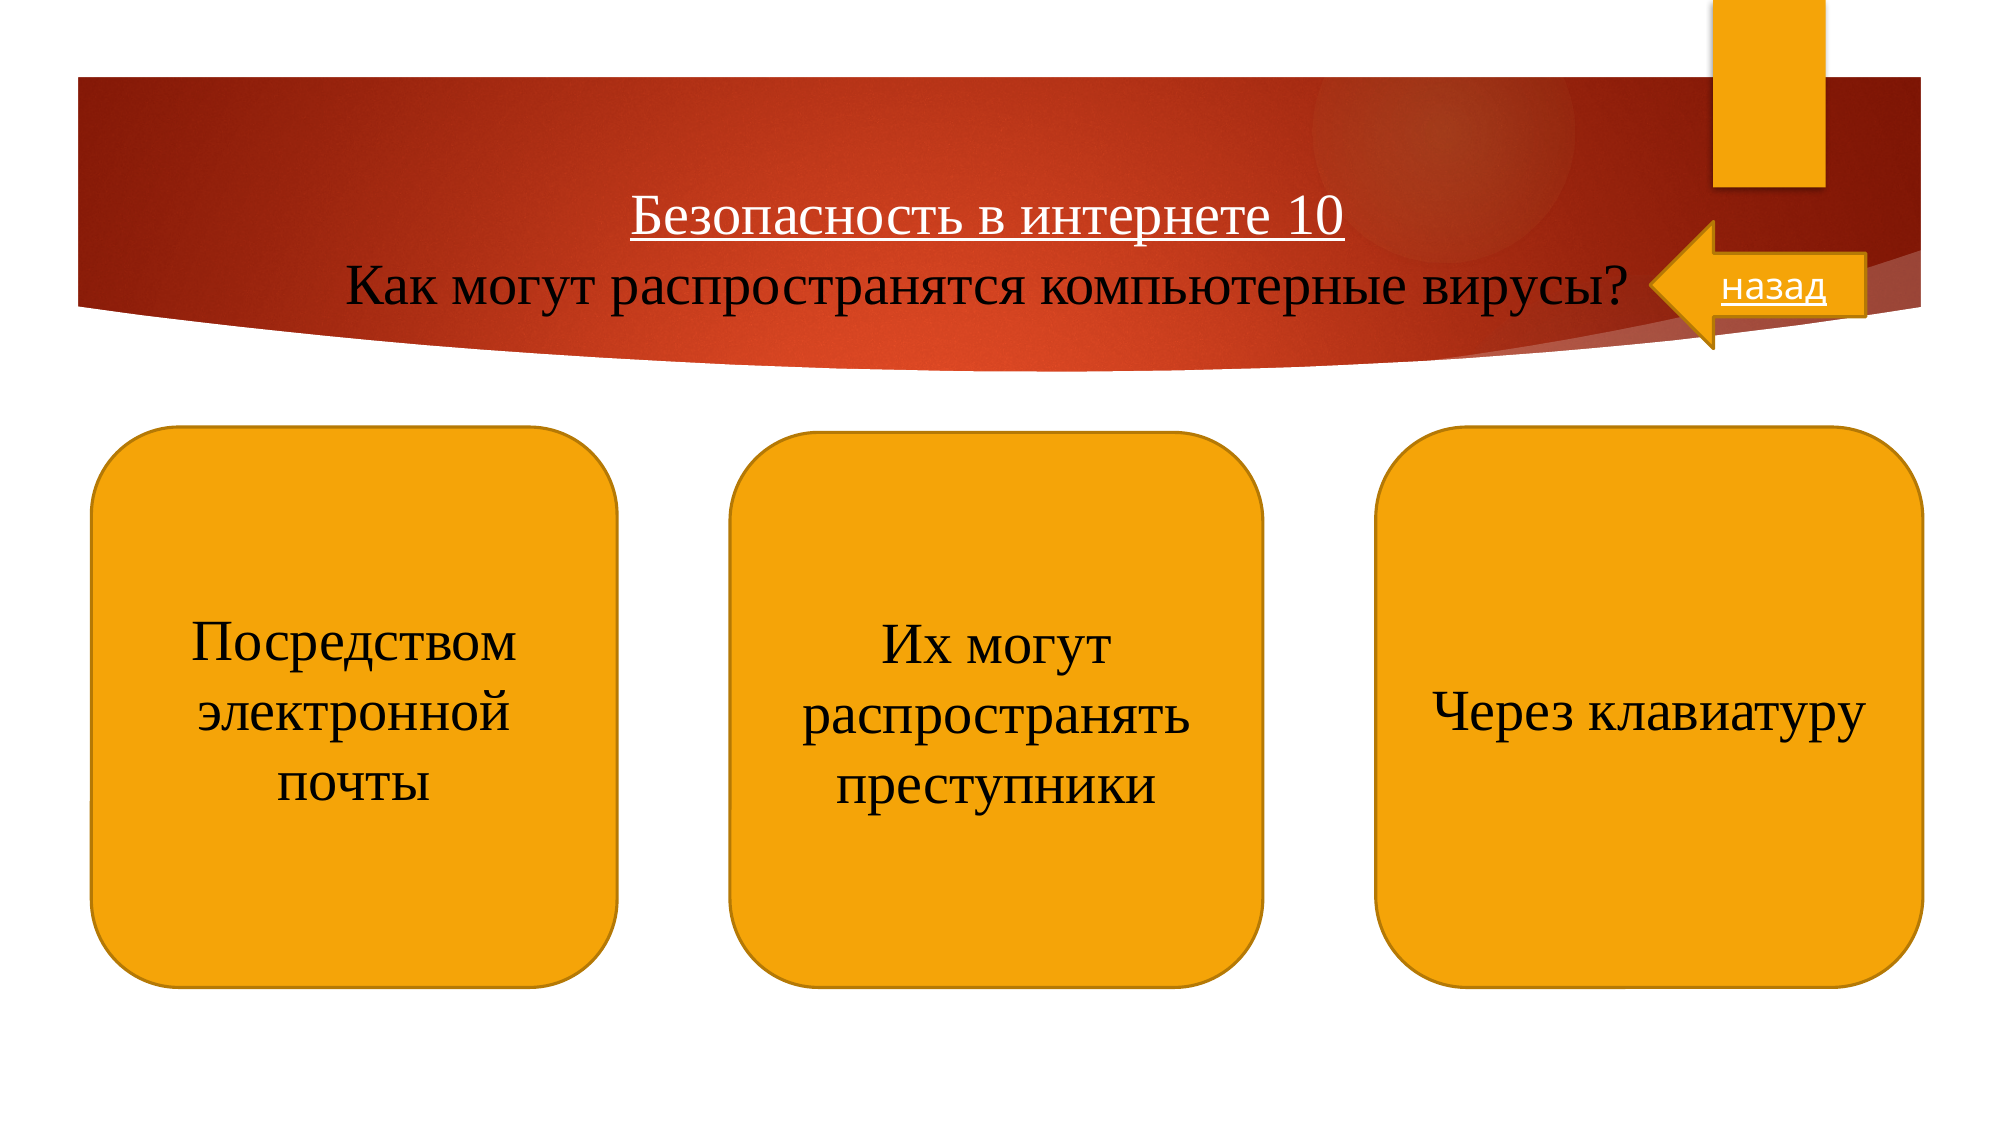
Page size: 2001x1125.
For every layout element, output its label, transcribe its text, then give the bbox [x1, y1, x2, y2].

text_box Их могут распространять преступники [728, 430, 1265, 990]
text_box назад [1648, 220, 1868, 351]
text_box Через клавиатуру [1374, 425, 1925, 990]
title Безопасность в интернете 10 Как могут распространятся компьютерные вирусы? [189, 101, 1786, 410]
text_box Посредством электронной почты [89, 425, 619, 990]
